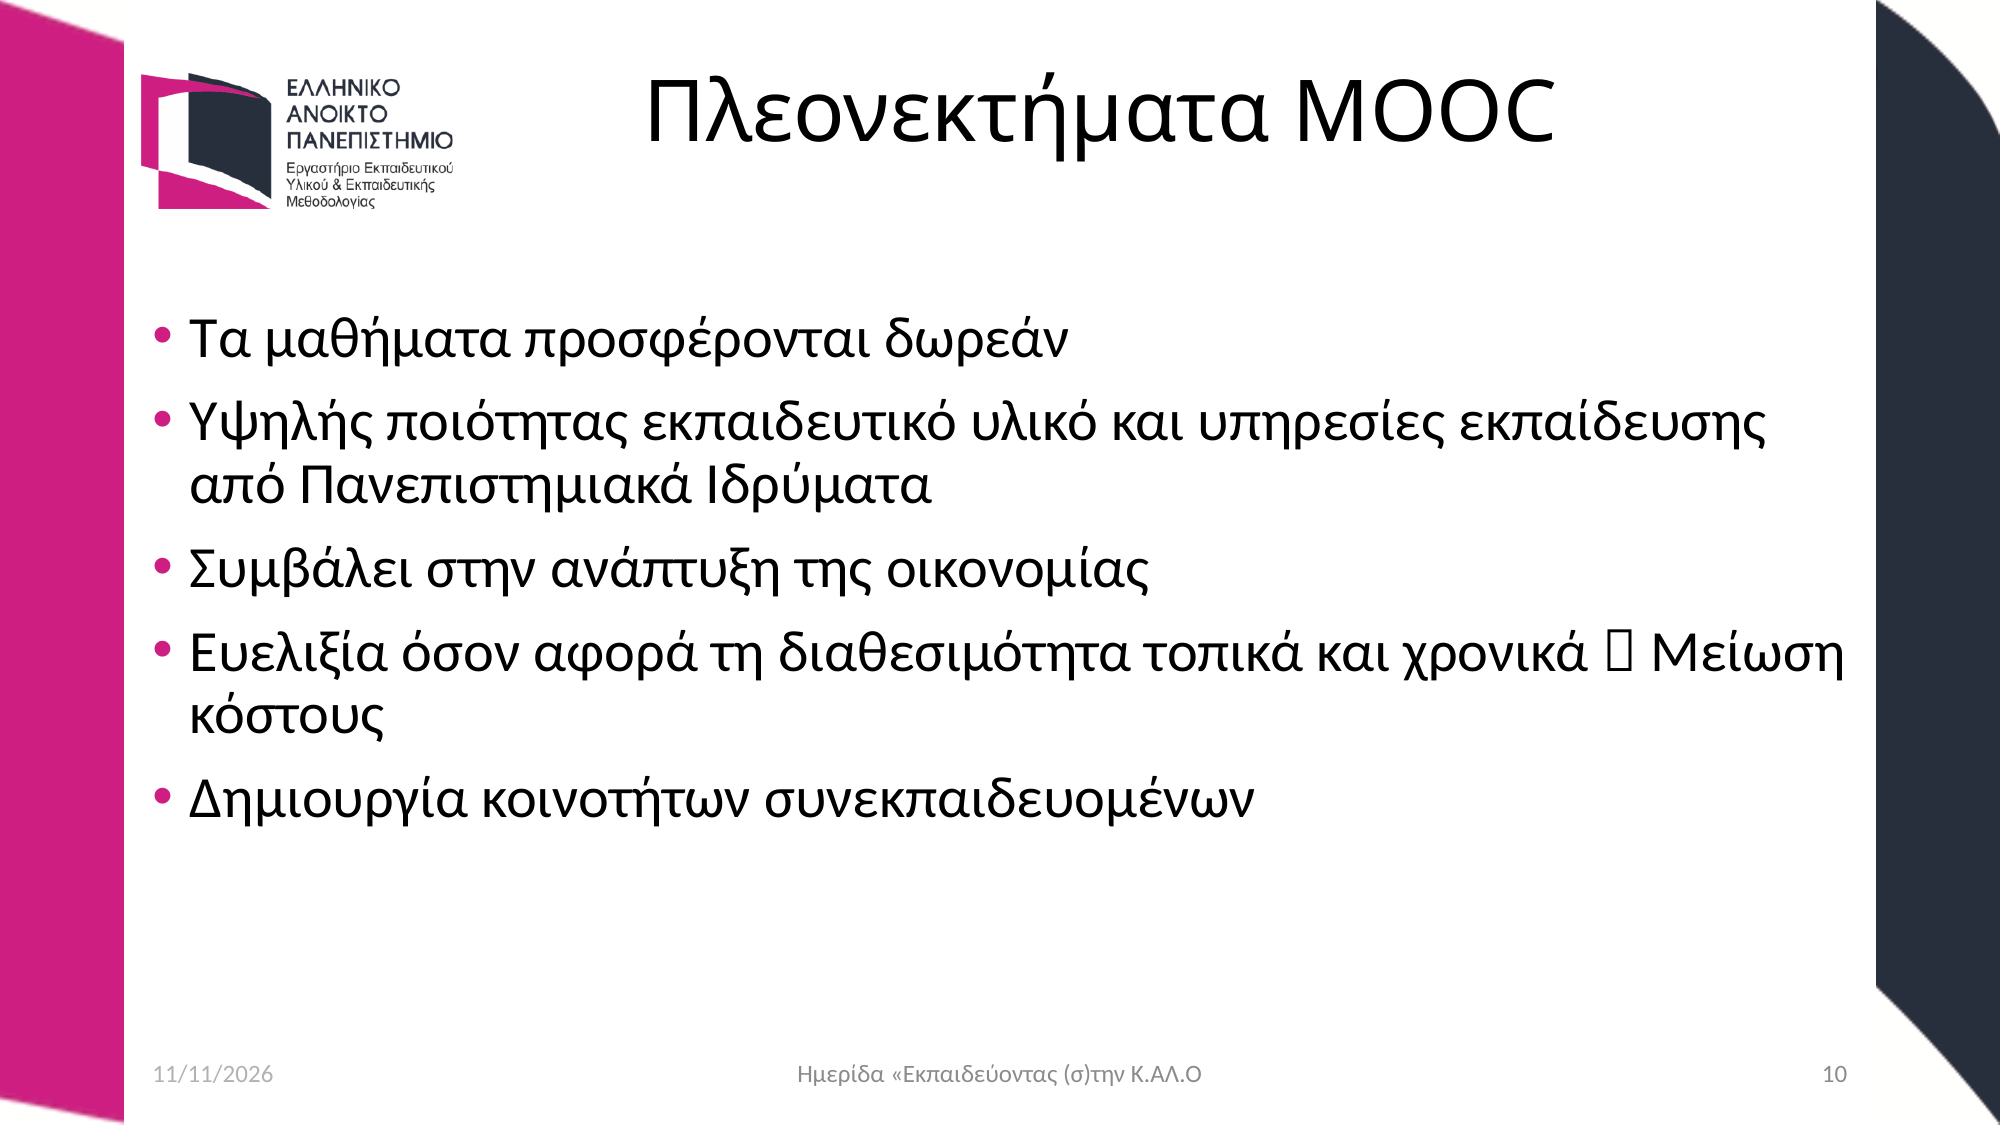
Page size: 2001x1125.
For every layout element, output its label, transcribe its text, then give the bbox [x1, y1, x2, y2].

slide_number 10 [1412, 1042, 1863, 1103]
picture [0, 0, 124, 1125]
title Πλεονεκτήματα MOOC [628, 59, 1864, 278]
footer Ημερίδα «Εκπαιδεύοντας (σ)την Κ.ΑΛ.Ο [662, 1042, 1338, 1103]
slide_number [137, 1042, 588, 1103]
list Τα μαθήματα προσφέρονται δωρεάν Υψηλής ποιότητας εκπαιδευτικό υλικό και υπηρεσίες εκπαίδευσης από Πανεπιστημιακά Ιδρύματα Συμβάλει στην ανάπτυξη της οικονομίας Ευελιξία όσον αφορά τη διαθεσιμότητα τοπικά και χρονικά  Μείωση κόστους Δημιουργία κοινοτήτων συνεκπαιδευομένων [137, 299, 1863, 1014]
picture [133, 73, 453, 209]
picture [1876, 0, 2000, 1125]
